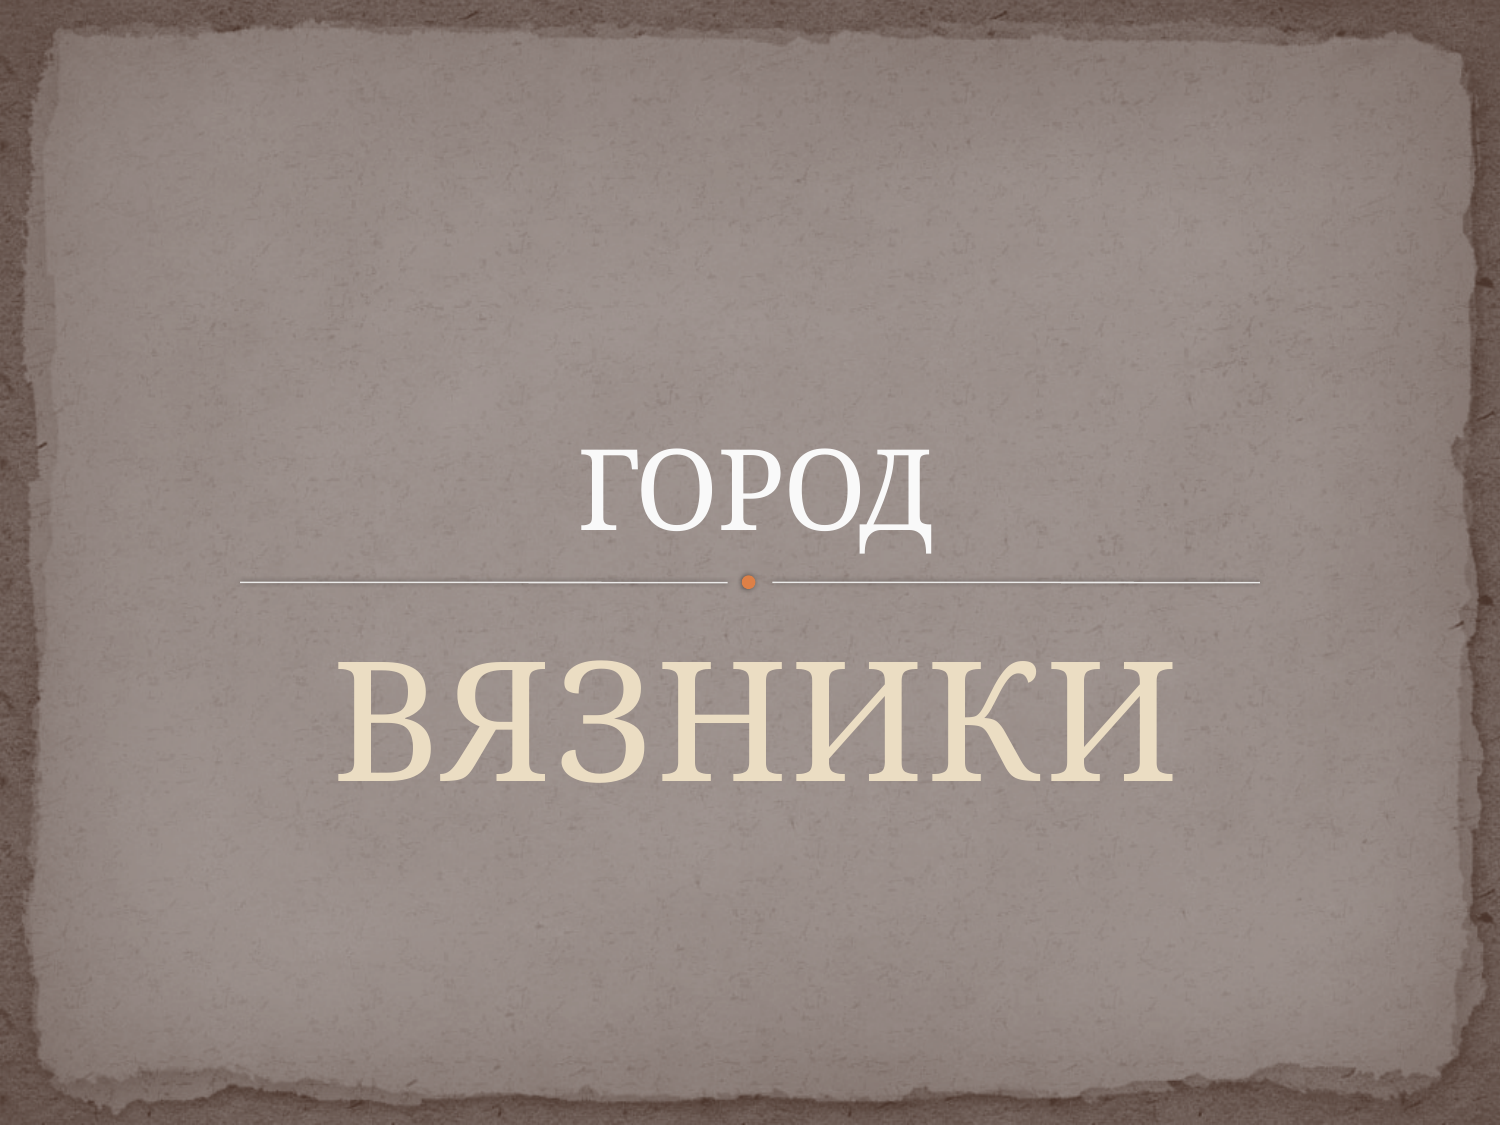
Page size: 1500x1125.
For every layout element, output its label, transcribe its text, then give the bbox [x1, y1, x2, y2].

title ГОРОД [74, 235, 1438, 561]
subtitle ВЯЗНИКИ [75, 606, 1438, 795]
